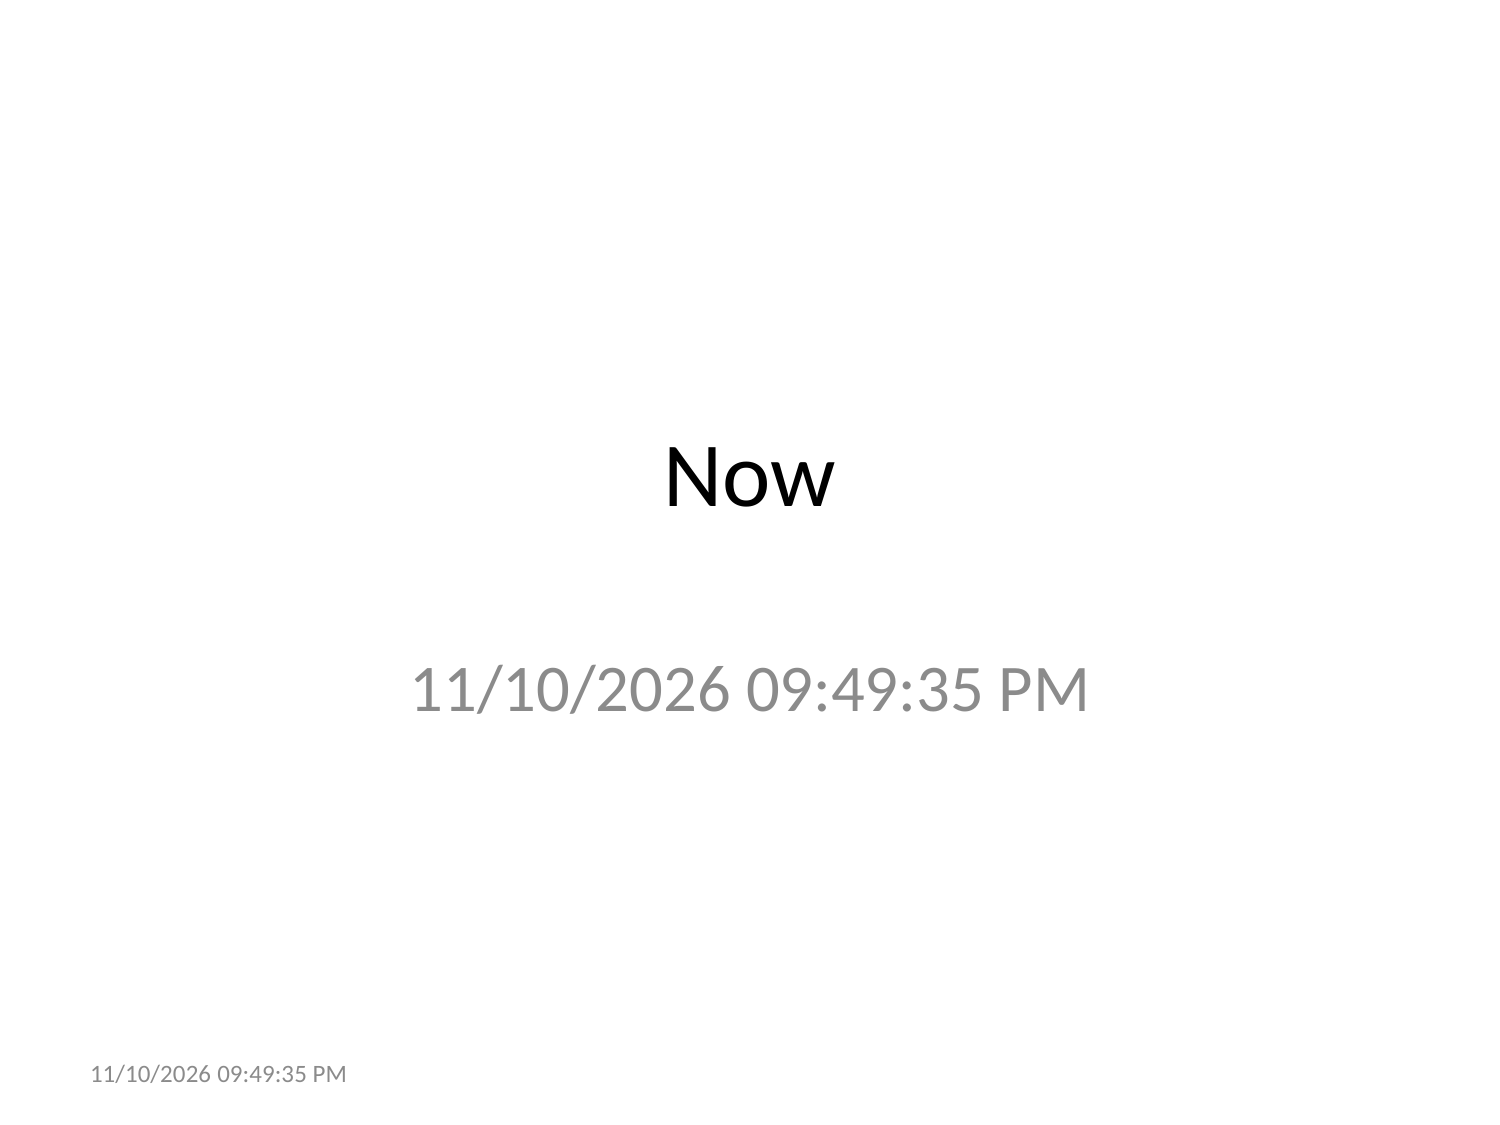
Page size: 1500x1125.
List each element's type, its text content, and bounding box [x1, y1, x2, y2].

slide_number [75, 1042, 425, 1103]
subtitle 2011-12-19 10:20:04 AM [225, 637, 1275, 925]
title Now [112, 349, 1388, 591]
